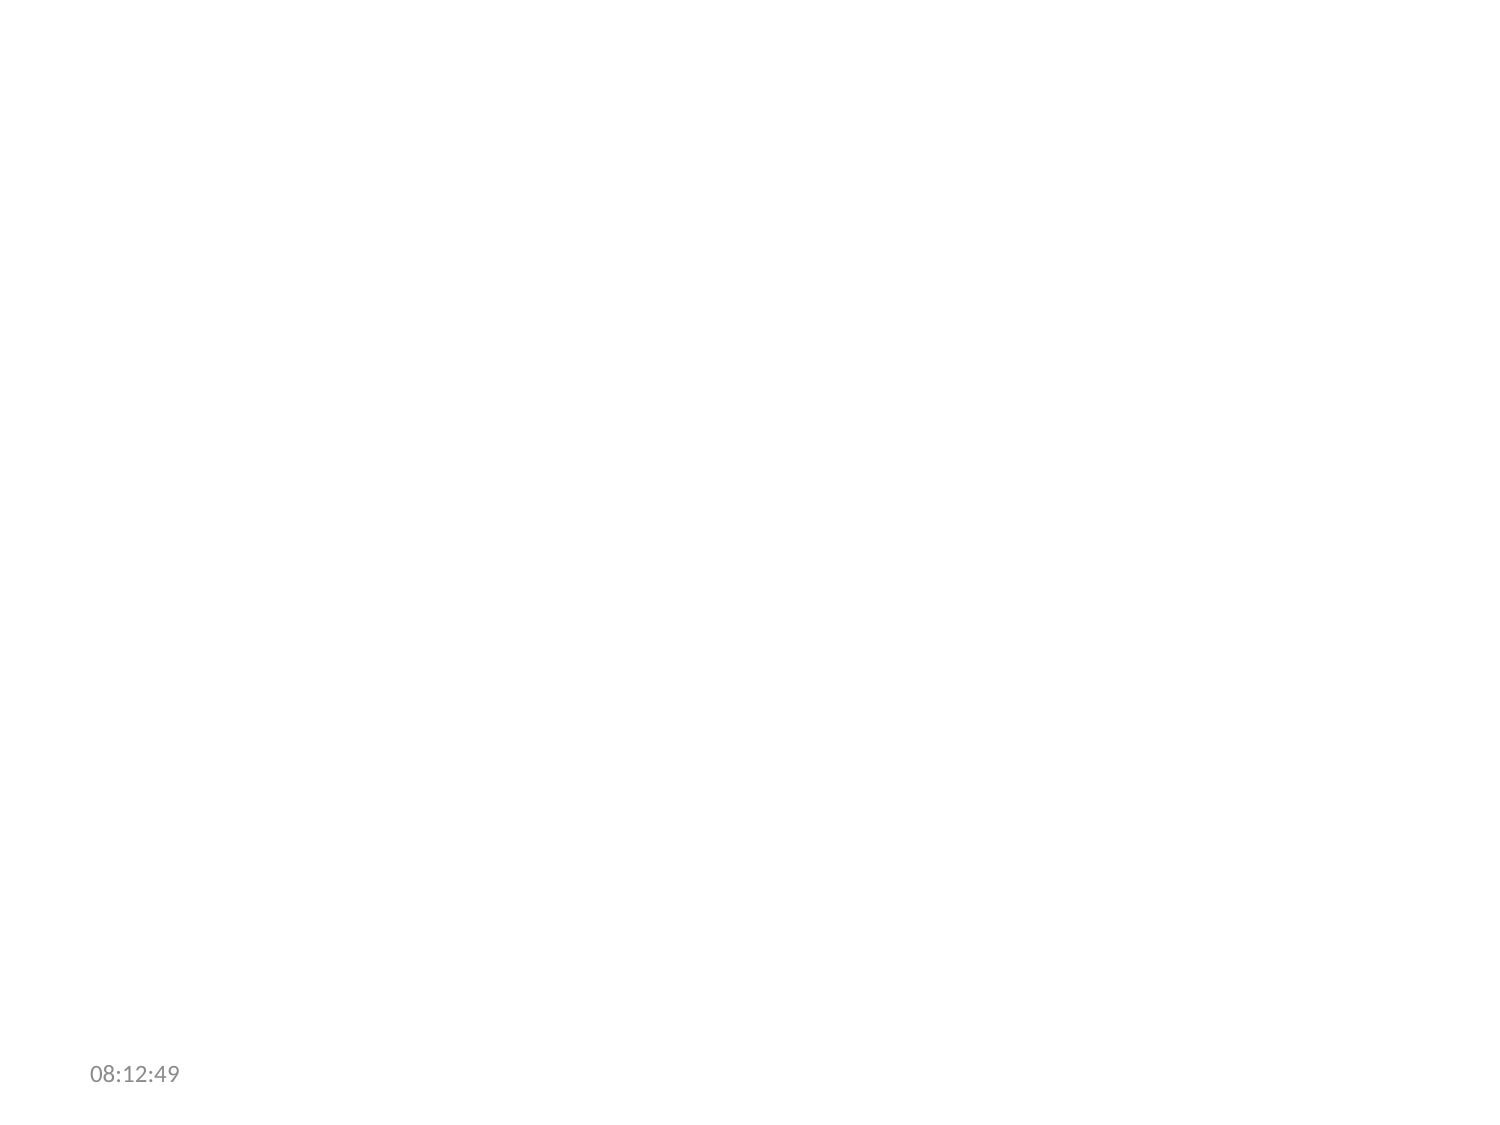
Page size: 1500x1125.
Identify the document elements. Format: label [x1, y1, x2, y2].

slide_number [75, 1042, 425, 1103]
